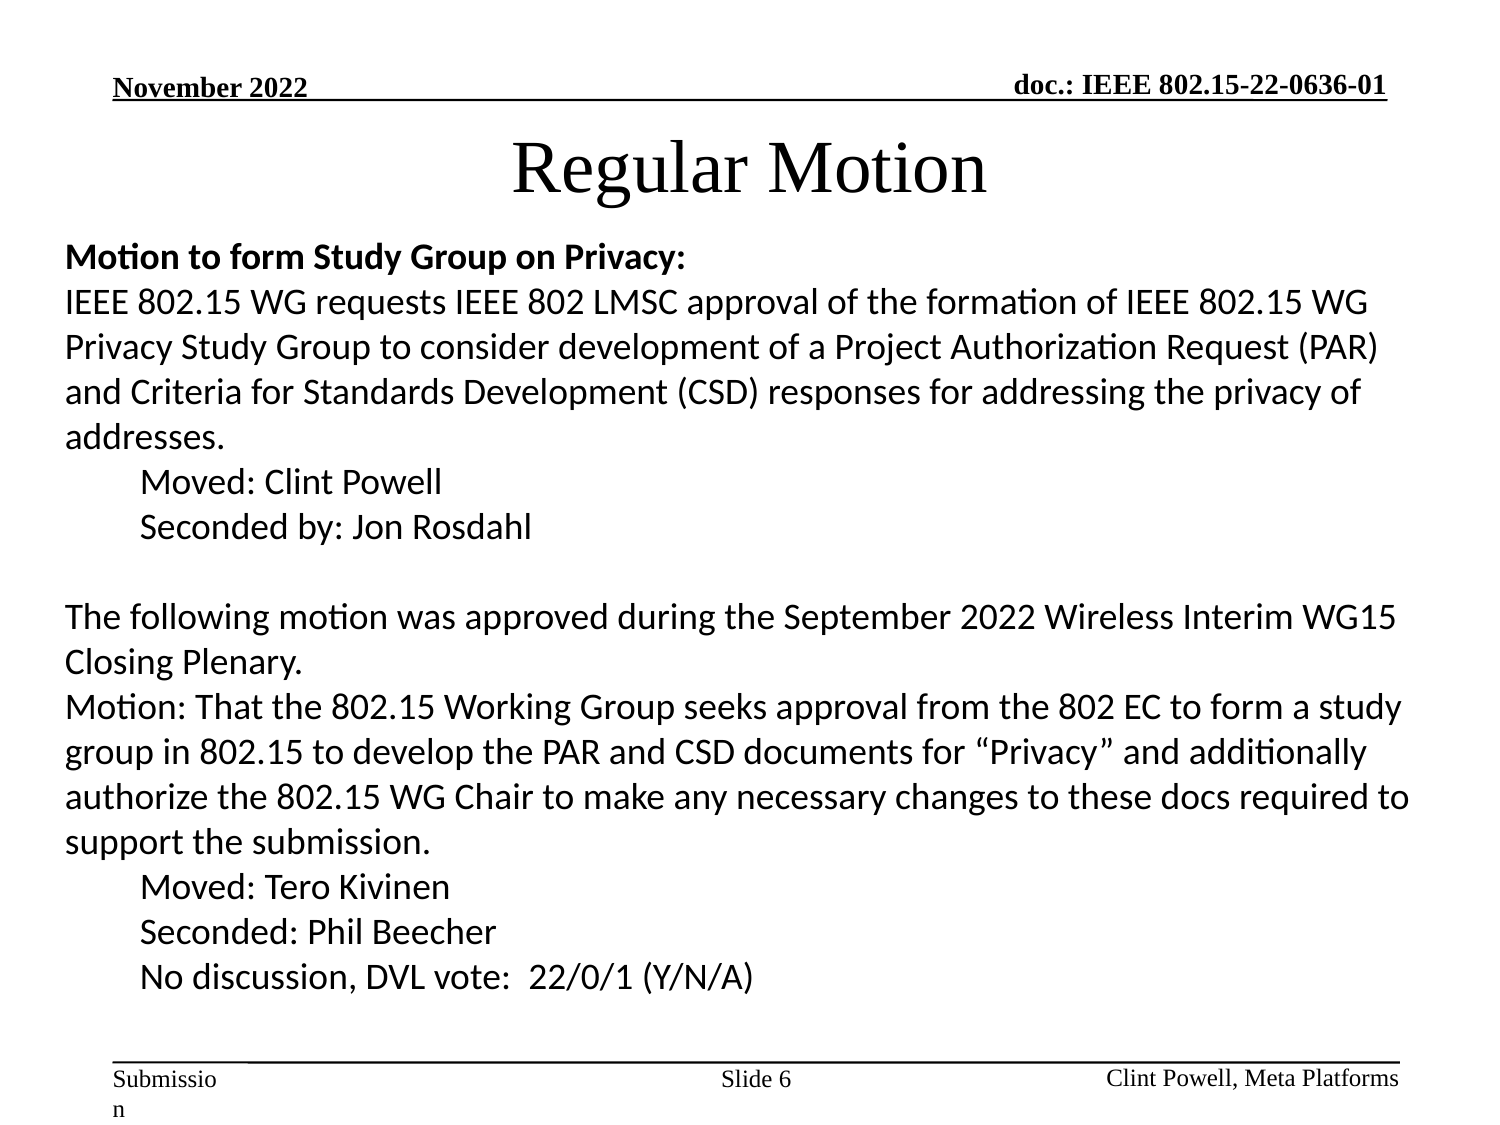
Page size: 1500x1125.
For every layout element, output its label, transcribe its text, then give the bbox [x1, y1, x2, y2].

slide_number Slide 6 [712, 1062, 800, 1093]
text_box Regular Motion [112, 75, 1388, 250]
text_box Motion to form Study Group on Privacy: IEEE 802.15 WG requests IEEE 802 LMSC approval of the formation of IEEE 802.15 WG Privacy Study Group to consider development of a Project Authorization Request (PAR) and Criteria for Standards Development (CSD) responses for addressing the privacy of addresses. Moved: Clint Powell Seconded by: Jon Rosdahl The following motion was approved during the September 2022 Wireless Interim WG15 Closing Plenary. Motion: That the 802.15 Working Group seeks approval from the 802 EC to form a study group in 802.15 to develop the PAR and CSD documents for “Privacy” and additionally authorize the 802.15 WG Chair to make any necessary changes to these docs required to support the submission. Moved: Tero Kivinen Seconded: Phil Beecher No discussion, DVL vote: 22/0/1 (Y/N/A) [50, 224, 1450, 1045]
